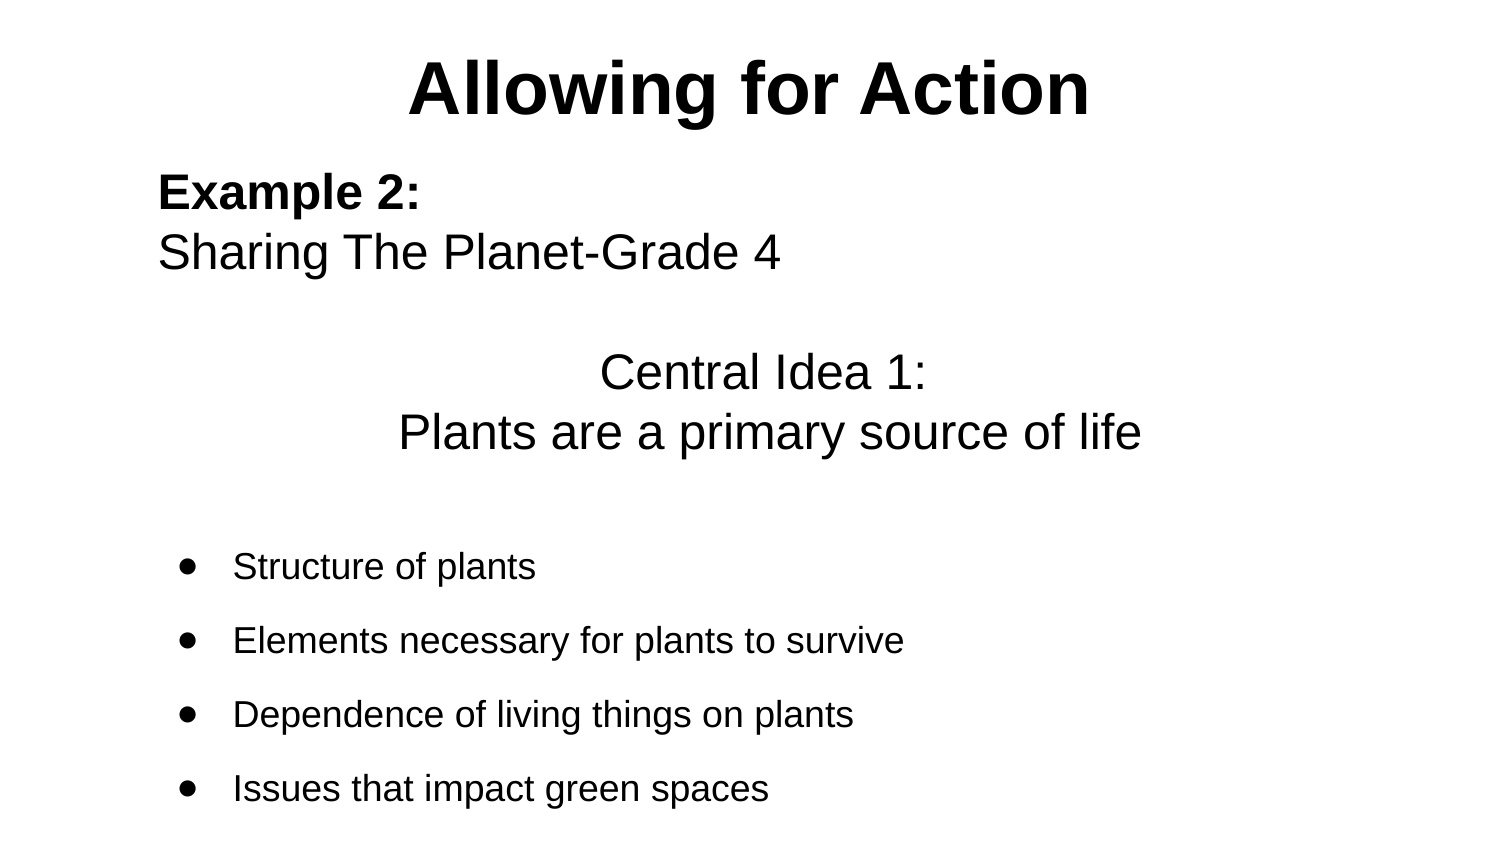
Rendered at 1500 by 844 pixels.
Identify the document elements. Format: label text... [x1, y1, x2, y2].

text_box Example 2: Sharing The Planet-Grade 4 Central Idea 1: Plants are a primary source of life Structure of plants Elements necessary for plants to survive Dependence of living things on plants Issues that impact green spaces [142, 144, 1399, 596]
title Allowing for Action [75, 33, 1425, 145]
